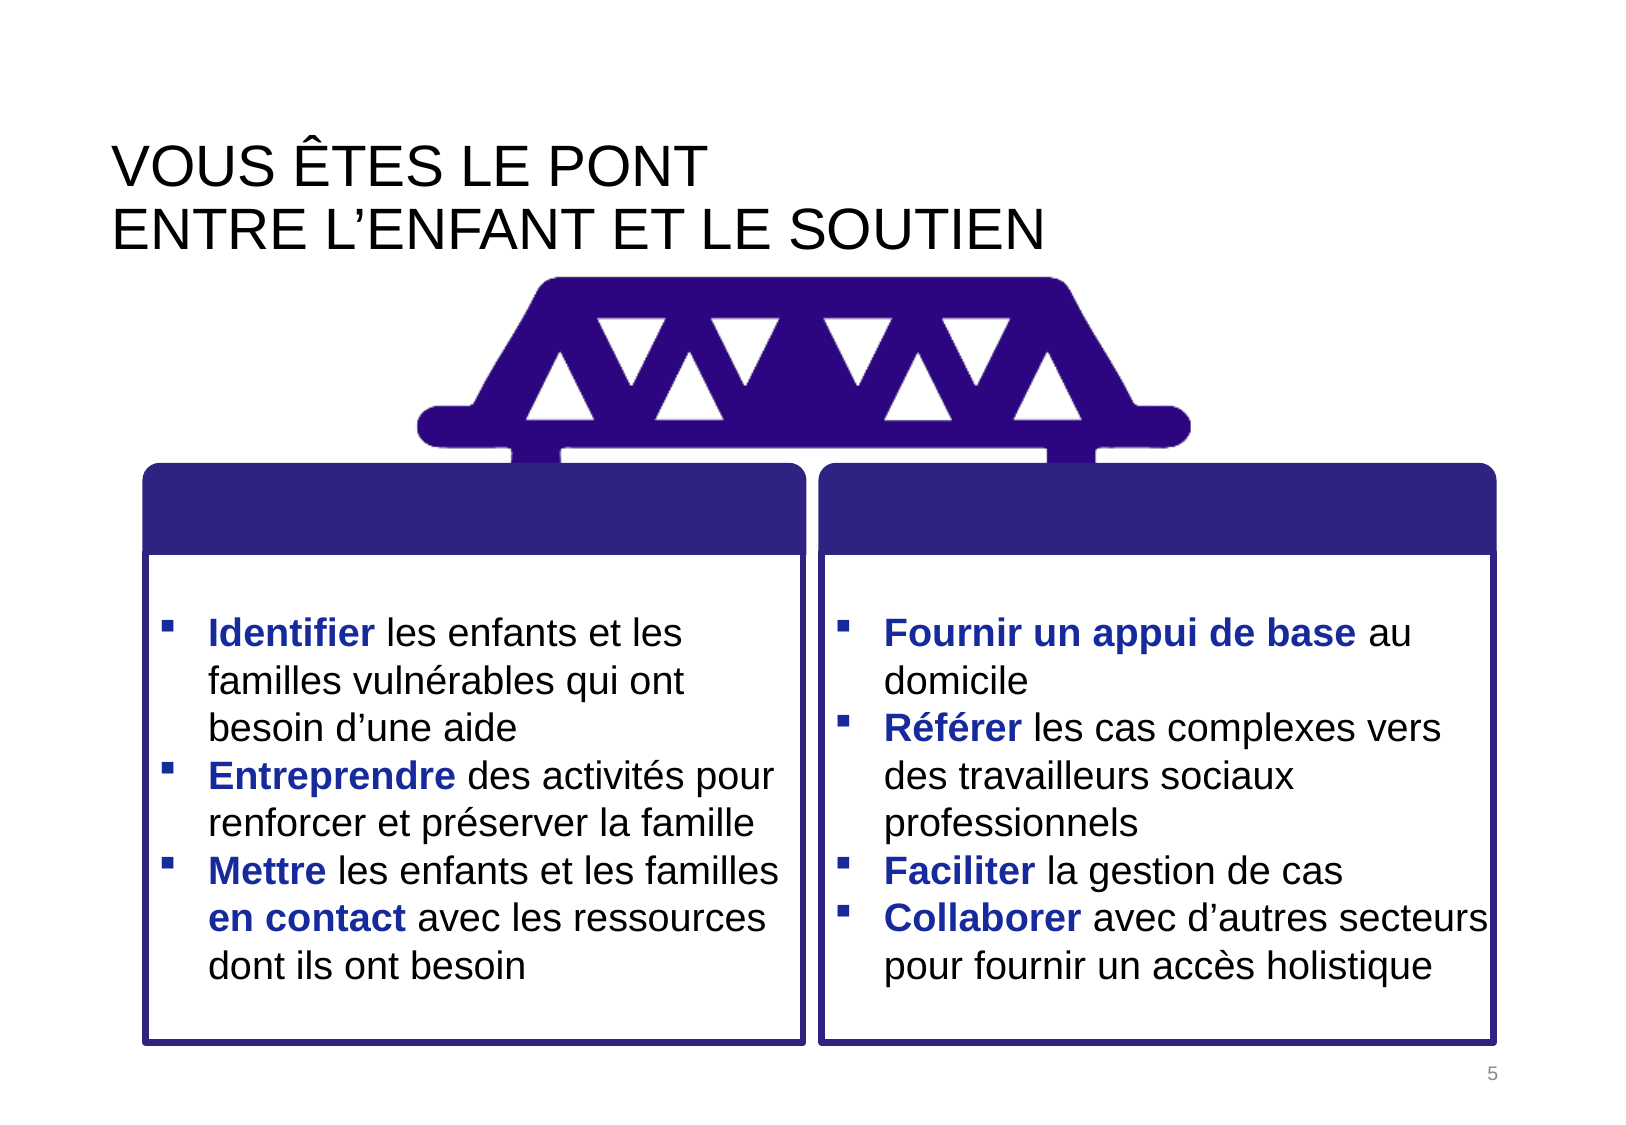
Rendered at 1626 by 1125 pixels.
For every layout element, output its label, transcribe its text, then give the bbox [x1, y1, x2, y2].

list Identifier les enfants et les familles vulnérables qui ont besoin d’une aide Entreprendre des activités pour renforcer et préserver la famille Mettre les enfants et les familles en contact avec les ressources dont ils ont besoin [145, 553, 804, 1043]
text_box [144, 464, 805, 553]
list Fournir un appui de base au domicile Référer les cas complexes vers des travailleurs sociaux professionnels Faciliter la gestion de cas Collaborer avec d’autres secteurs pour fournir un accès holistique [821, 553, 1494, 1043]
picture [402, 271, 1205, 551]
slide_number 5 [1147, 1042, 1514, 1103]
text_box [820, 464, 1495, 553]
title Vous êtes le pont entre l’enfant et le soutien [111, 59, 1514, 270]
